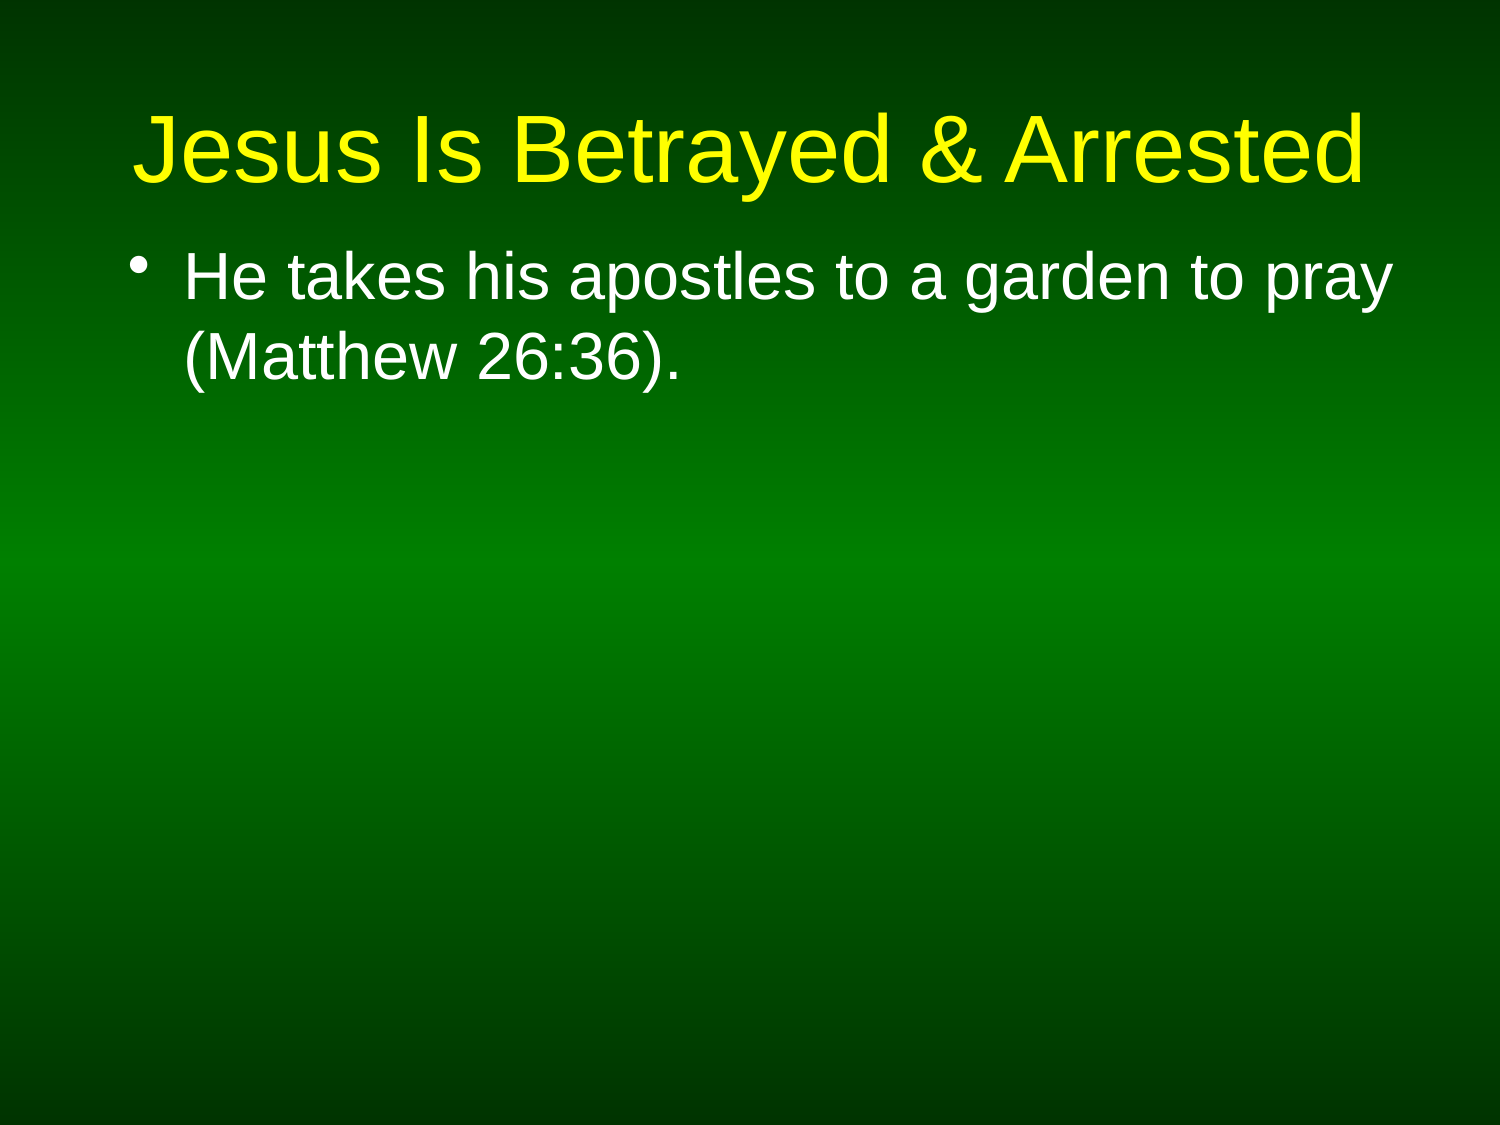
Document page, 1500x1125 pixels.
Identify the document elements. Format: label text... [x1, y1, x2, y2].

title Jesus Is Betrayed & Arrested [37, 50, 1463, 238]
list He takes his apostles to a garden to pray (Matthew 26:36). [112, 224, 1463, 1125]
